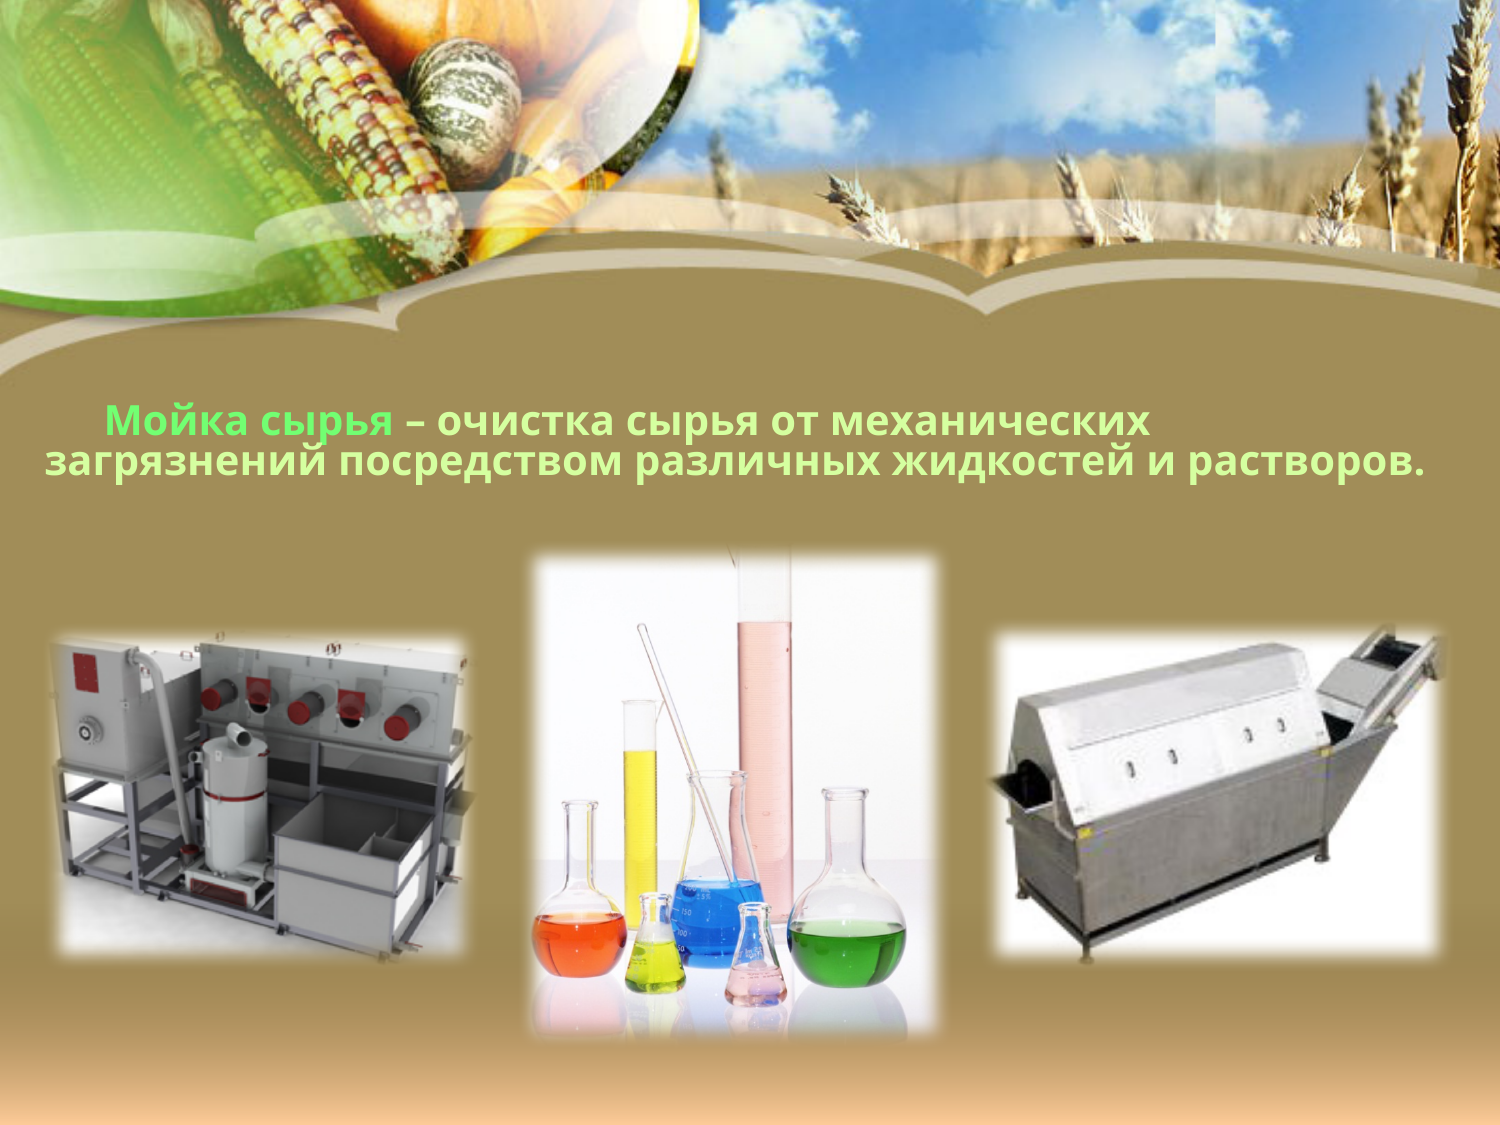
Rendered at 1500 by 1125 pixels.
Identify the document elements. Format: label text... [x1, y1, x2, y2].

list Мойка сырья – очистка сырья от механических загрязнений посредством различных жидкостей и растворов. [29, 338, 1447, 1094]
picture [516, 538, 954, 1050]
picture [0, 0, 1500, 973]
picture [41, 621, 481, 972]
